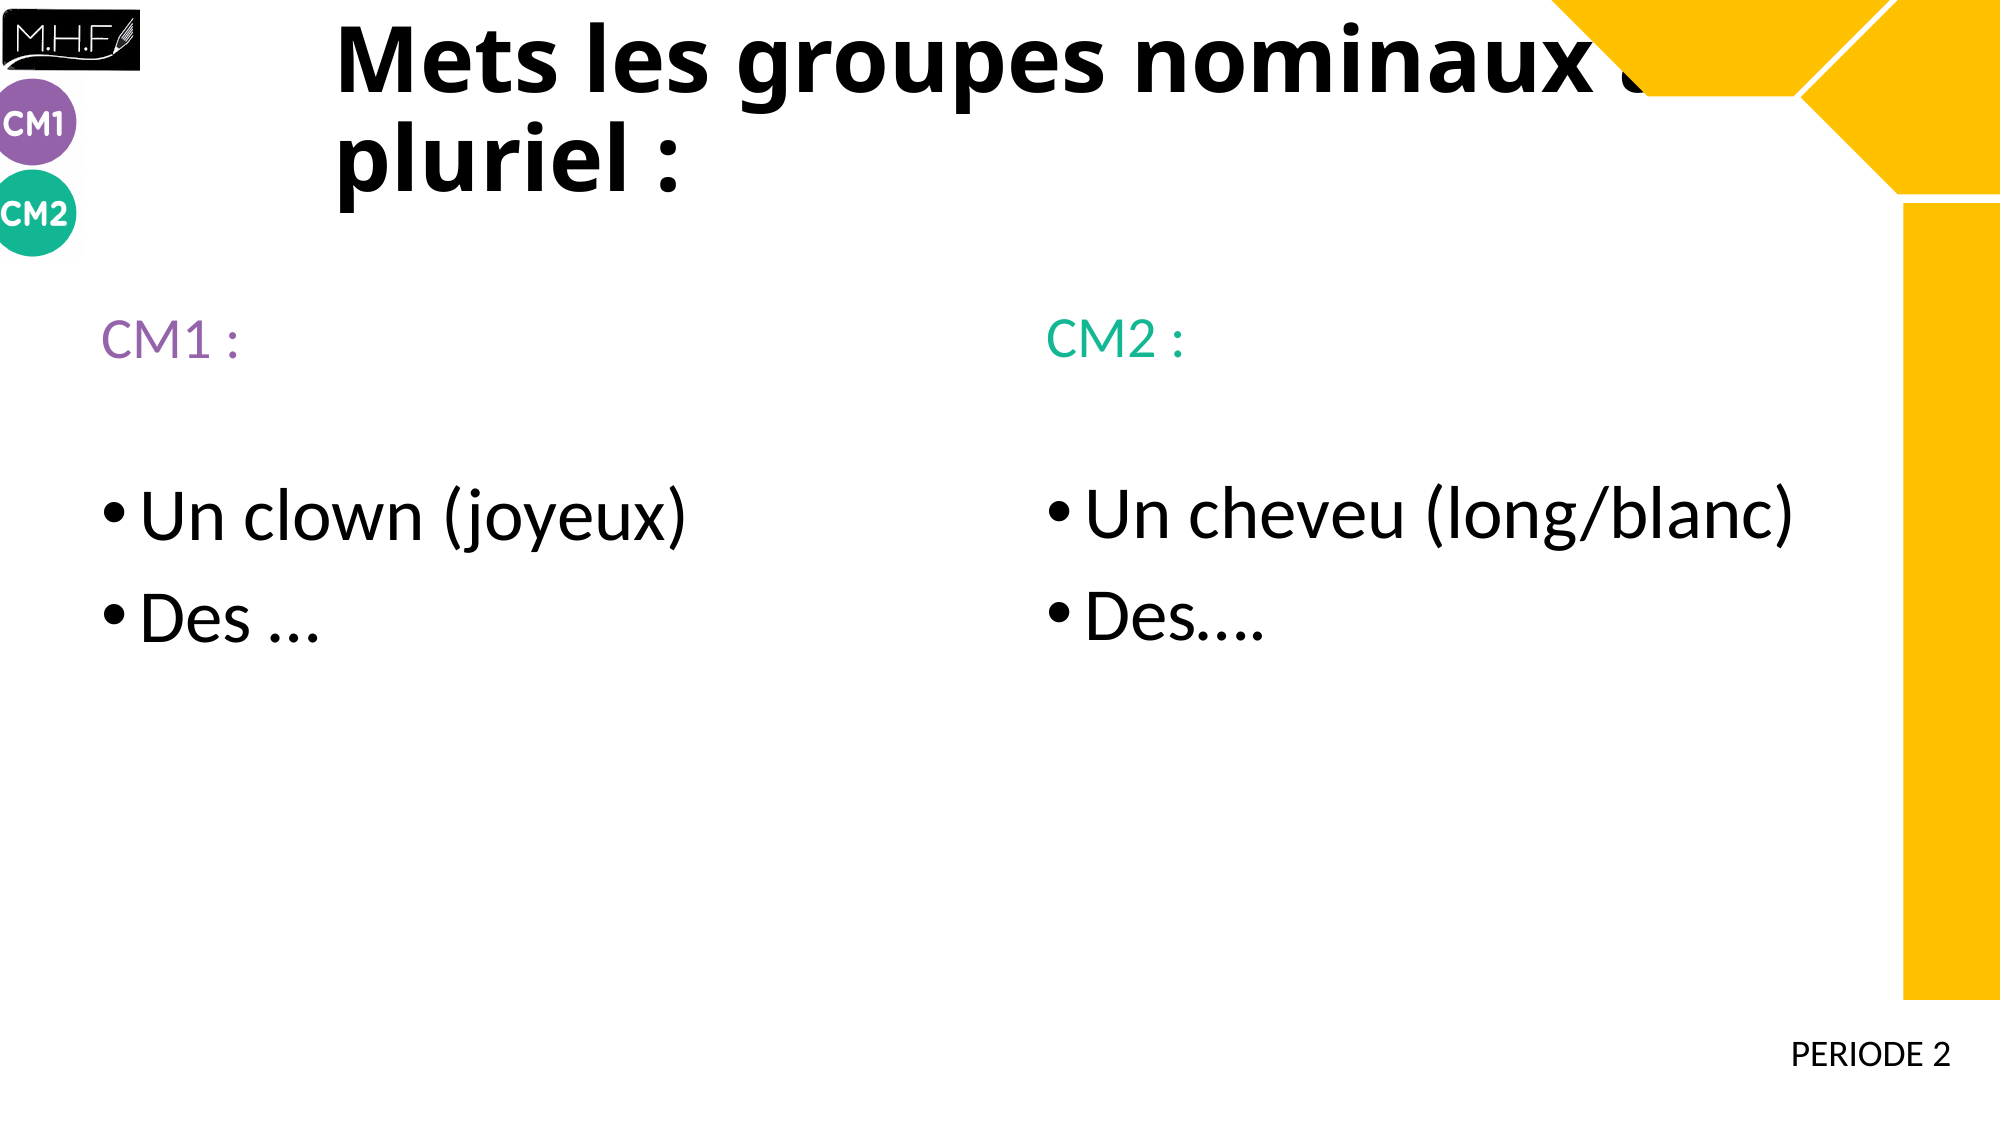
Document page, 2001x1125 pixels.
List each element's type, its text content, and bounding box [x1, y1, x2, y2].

list CM1 : Un clown (joyeux) Des … [86, 300, 897, 1015]
text_box PERIODE 2 [1362, 1021, 1967, 1125]
text_box CM2 : Un cheveu (long/blanc) Des…. [1031, 299, 1853, 1014]
text_box [1799, 0, 2000, 196]
picture [0, 7, 140, 259]
text_box [1902, 202, 2000, 1001]
text_box [1549, 0, 1892, 98]
title Mets les groupes nominaux au pluriel : [318, 3, 1865, 221]
